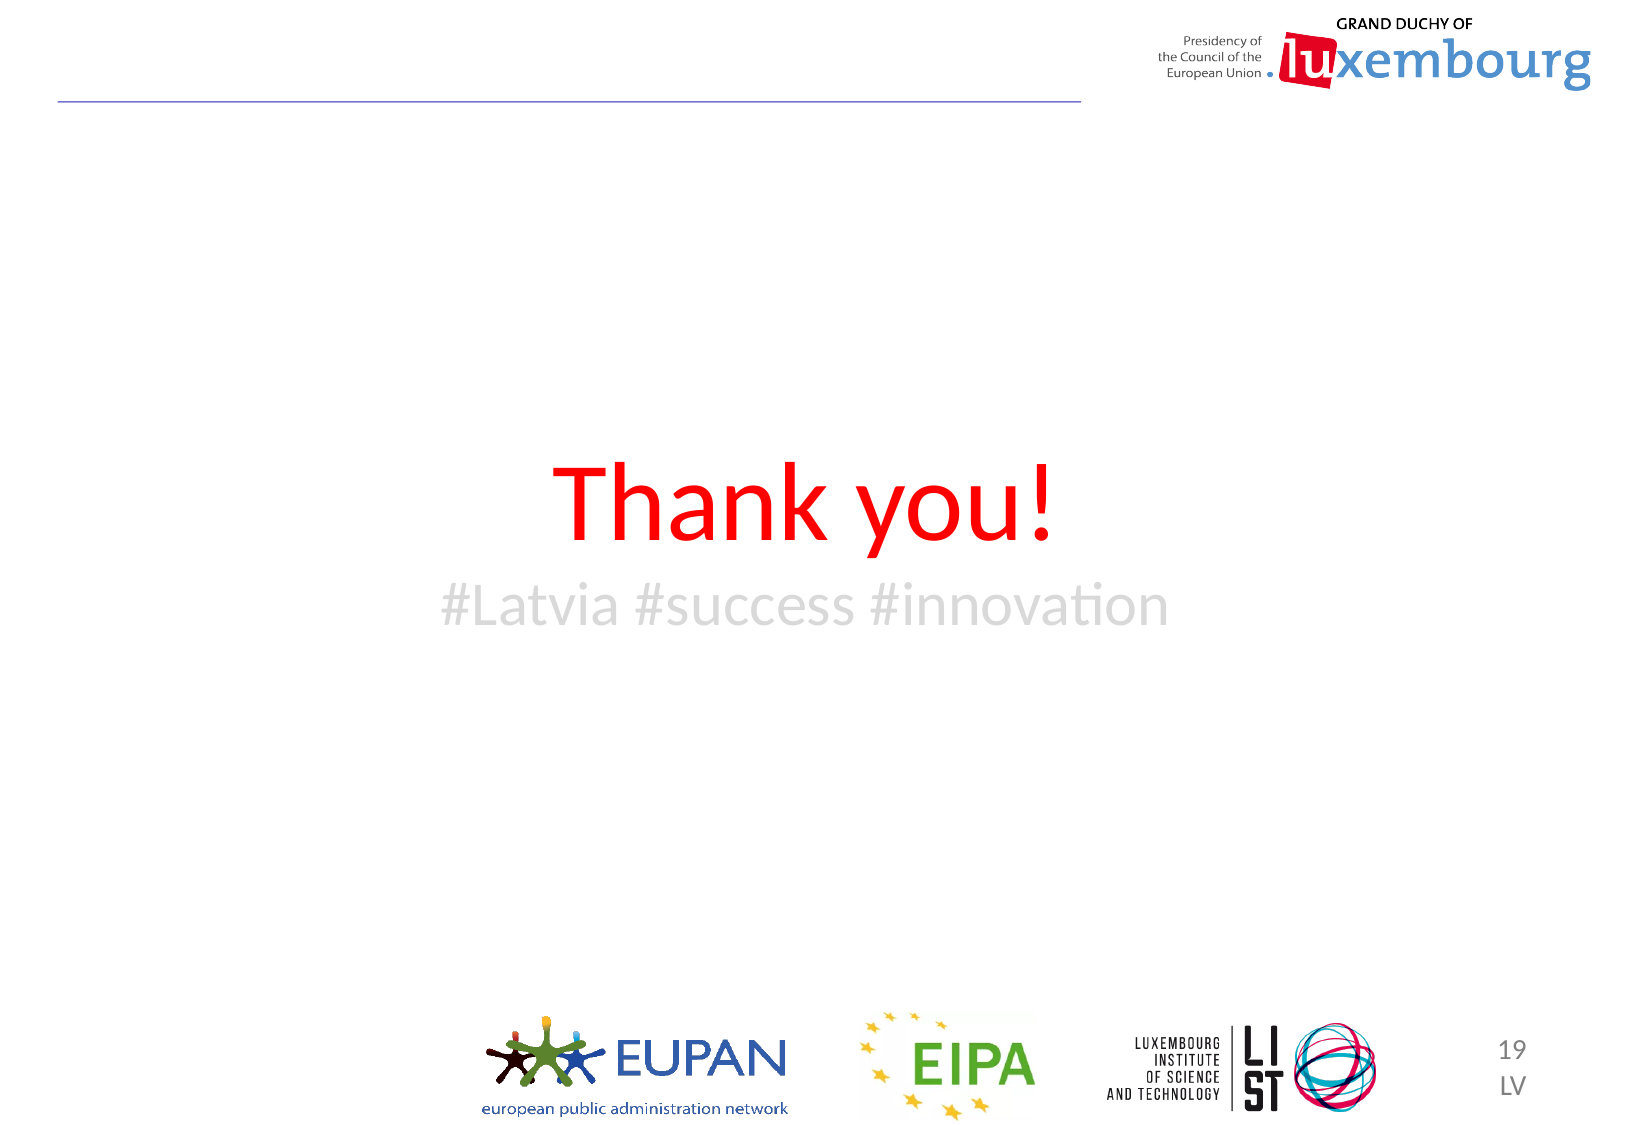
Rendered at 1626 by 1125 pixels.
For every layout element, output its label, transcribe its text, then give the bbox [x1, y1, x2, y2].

picture [1107, 1023, 1376, 1112]
slide_number 19 LV [1426, 1023, 1542, 1107]
picture [482, 1016, 788, 1117]
picture [859, 1012, 1035, 1121]
title Thank you! #Latvia #success #innovation [115, 420, 1497, 876]
picture [1158, 18, 1591, 91]
